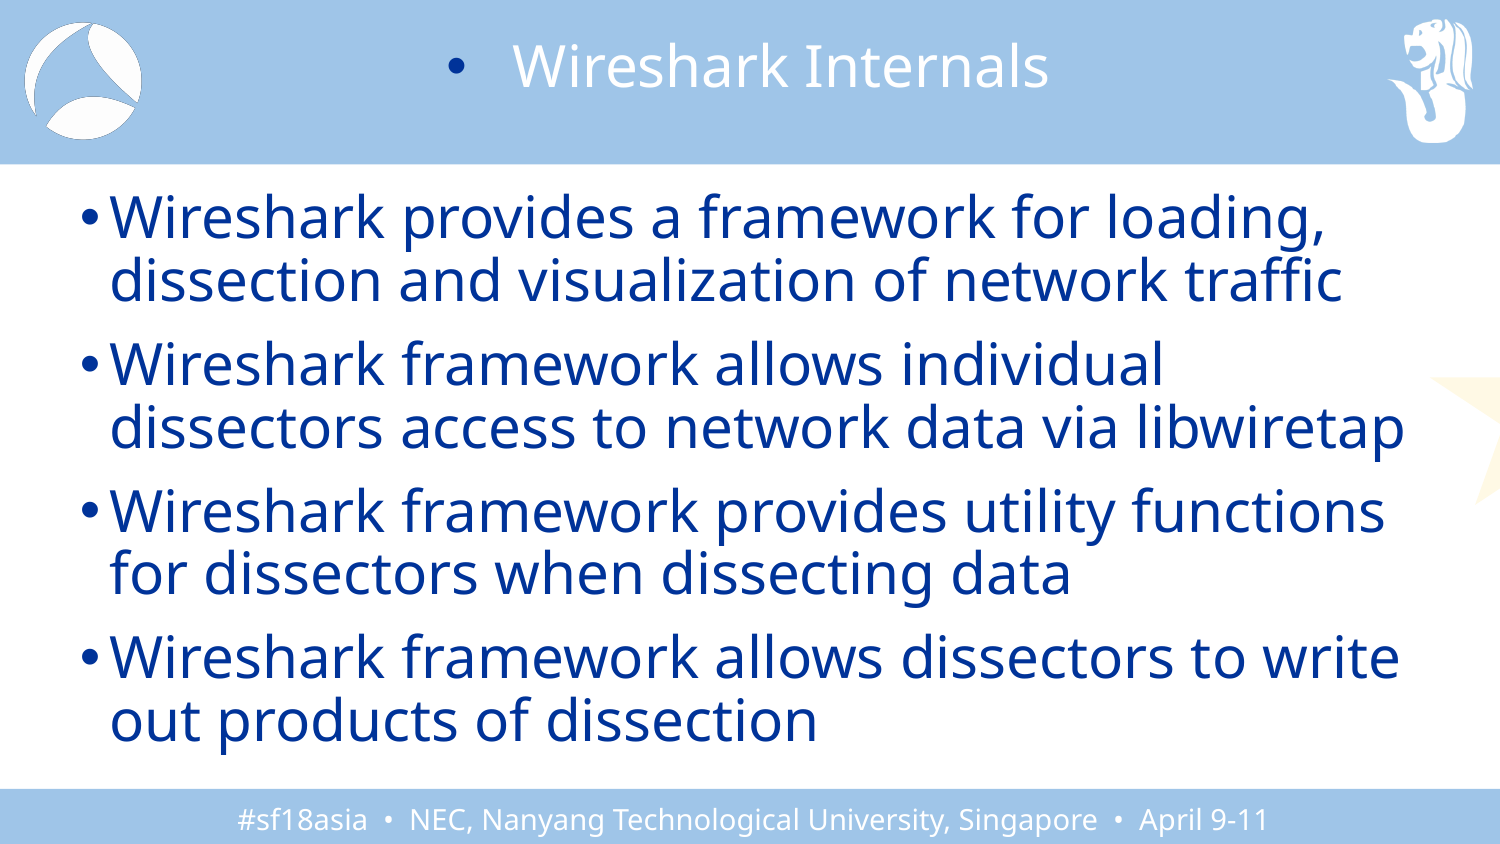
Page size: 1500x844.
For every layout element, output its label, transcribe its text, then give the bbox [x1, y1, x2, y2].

picture [1387, 19, 1473, 143]
list Wireshark provides a framework for loading, dissection and visualization of network traffic Wireshark framework allows individual dissectors access to network data via libwiretap Wireshark framework provides utility functions for dissectors when dissecting data Wireshark framework allows dissectors to write out products of dissection [64, 173, 1436, 788]
picture [24, 22, 142, 140]
list Wireshark Internals [147, 0, 1341, 139]
